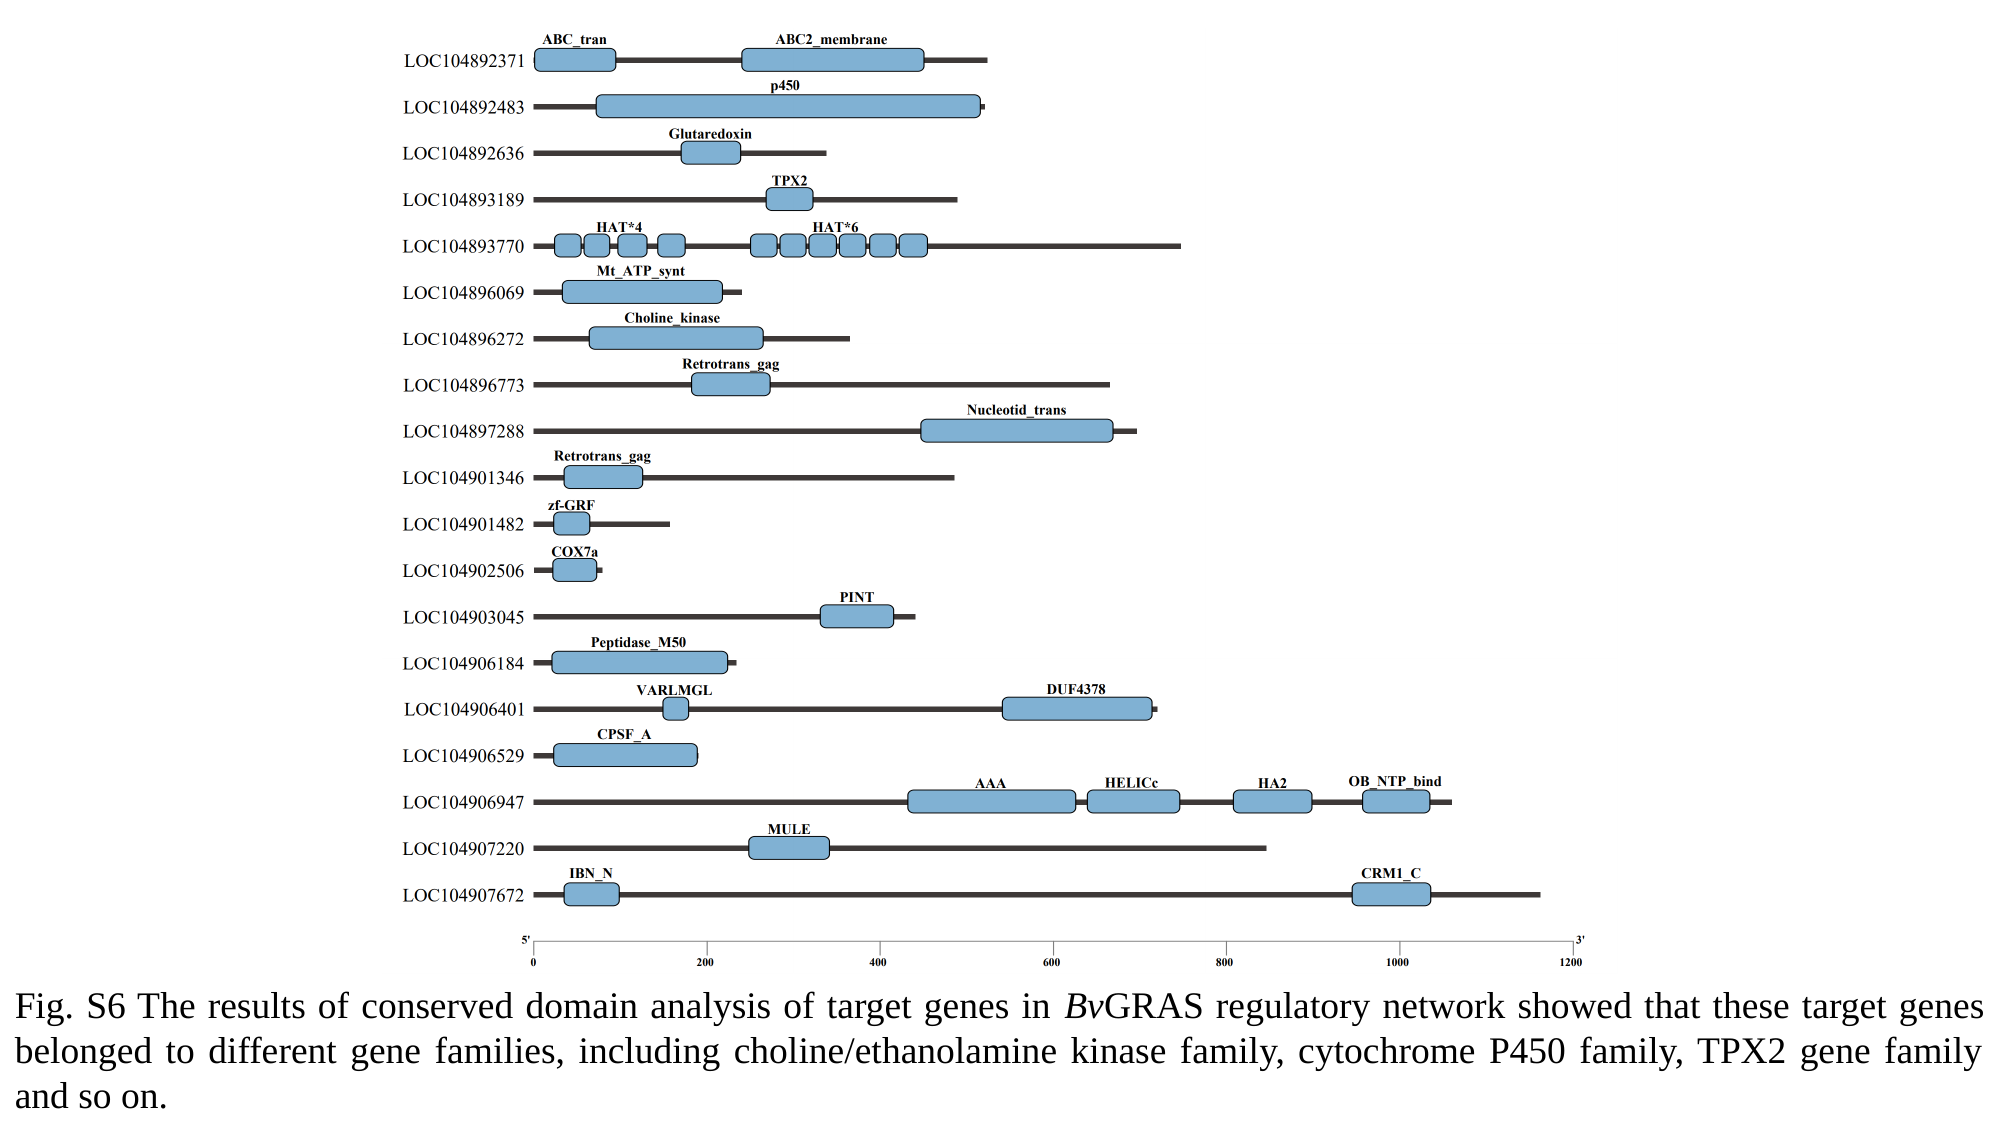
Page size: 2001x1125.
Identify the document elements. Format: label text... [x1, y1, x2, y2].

text_box Fig. S6 The results of conserved domain analysis of target genes in BvGRAS regulatory network showed that these target genes belonged to different gene families, including choline/ethanolamine kinase family, cytochrome P450 family, TPX2 gene family and so on. [0, 973, 2000, 1124]
picture [382, 28, 1618, 974]
